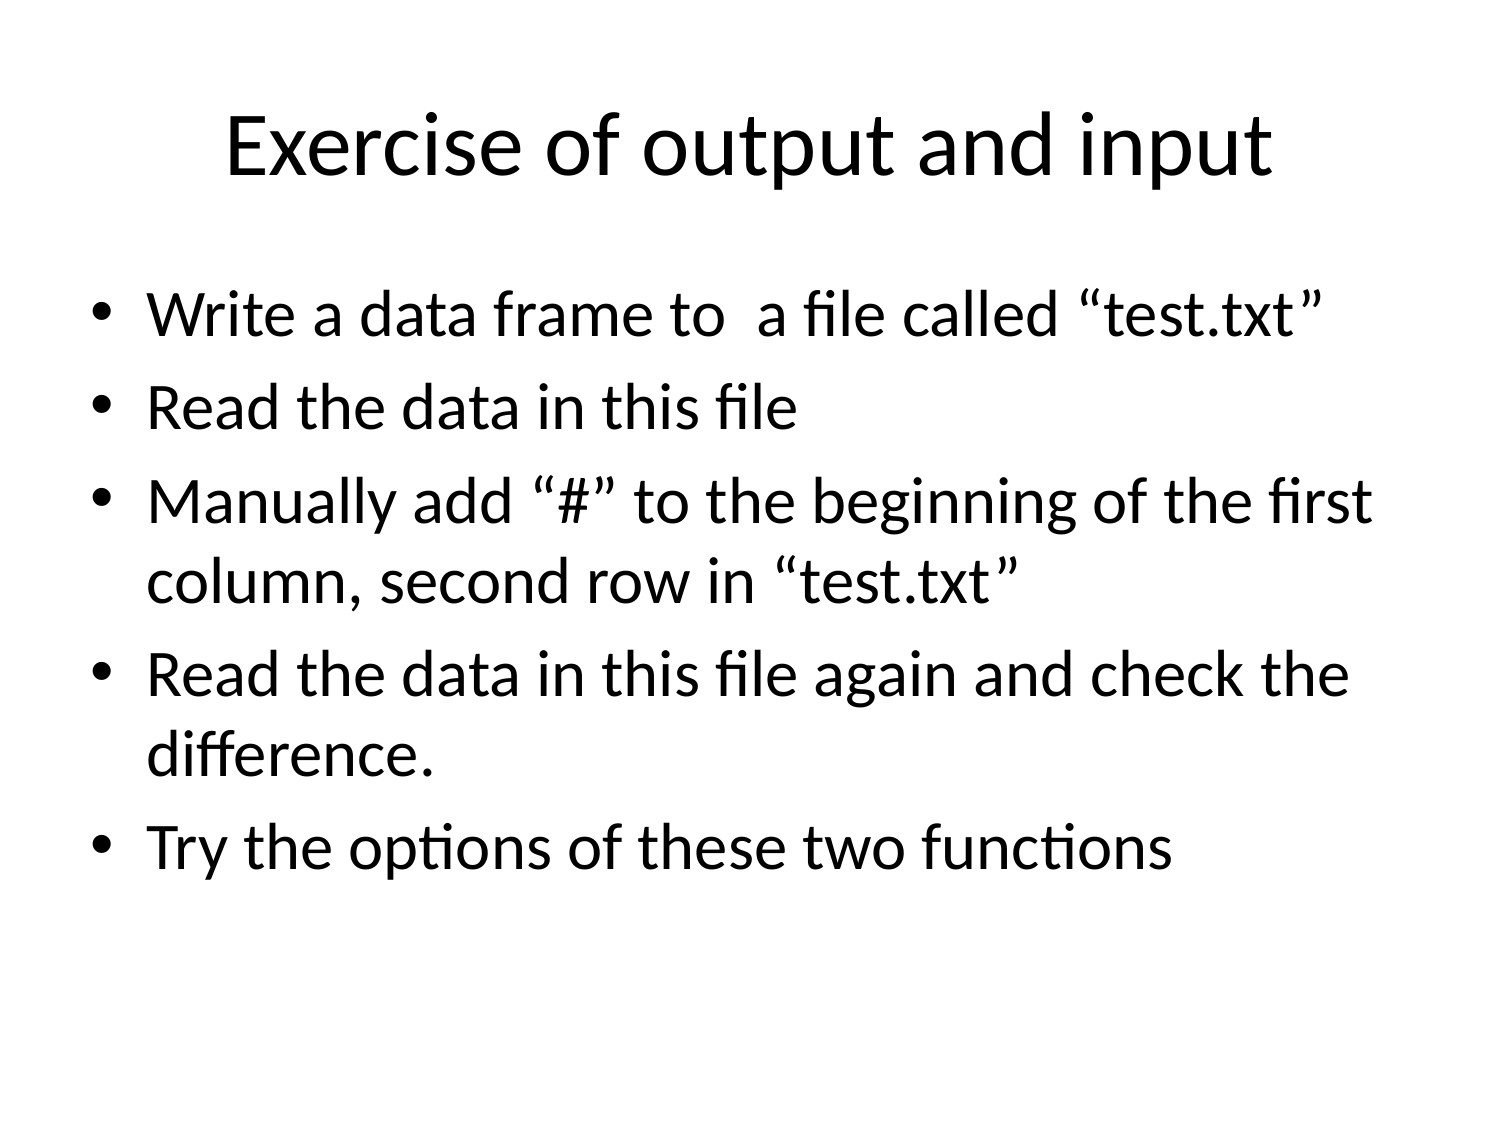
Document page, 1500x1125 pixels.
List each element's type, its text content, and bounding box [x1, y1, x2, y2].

list Write a data frame to a file called “test.txt” Read the data in this file Manually add “#” to the beginning of the first column, second row in “test.txt” Read the data in this file again and check the difference. Try the options of these two functions [75, 262, 1425, 1005]
title Exercise of output and input [75, 45, 1425, 233]
